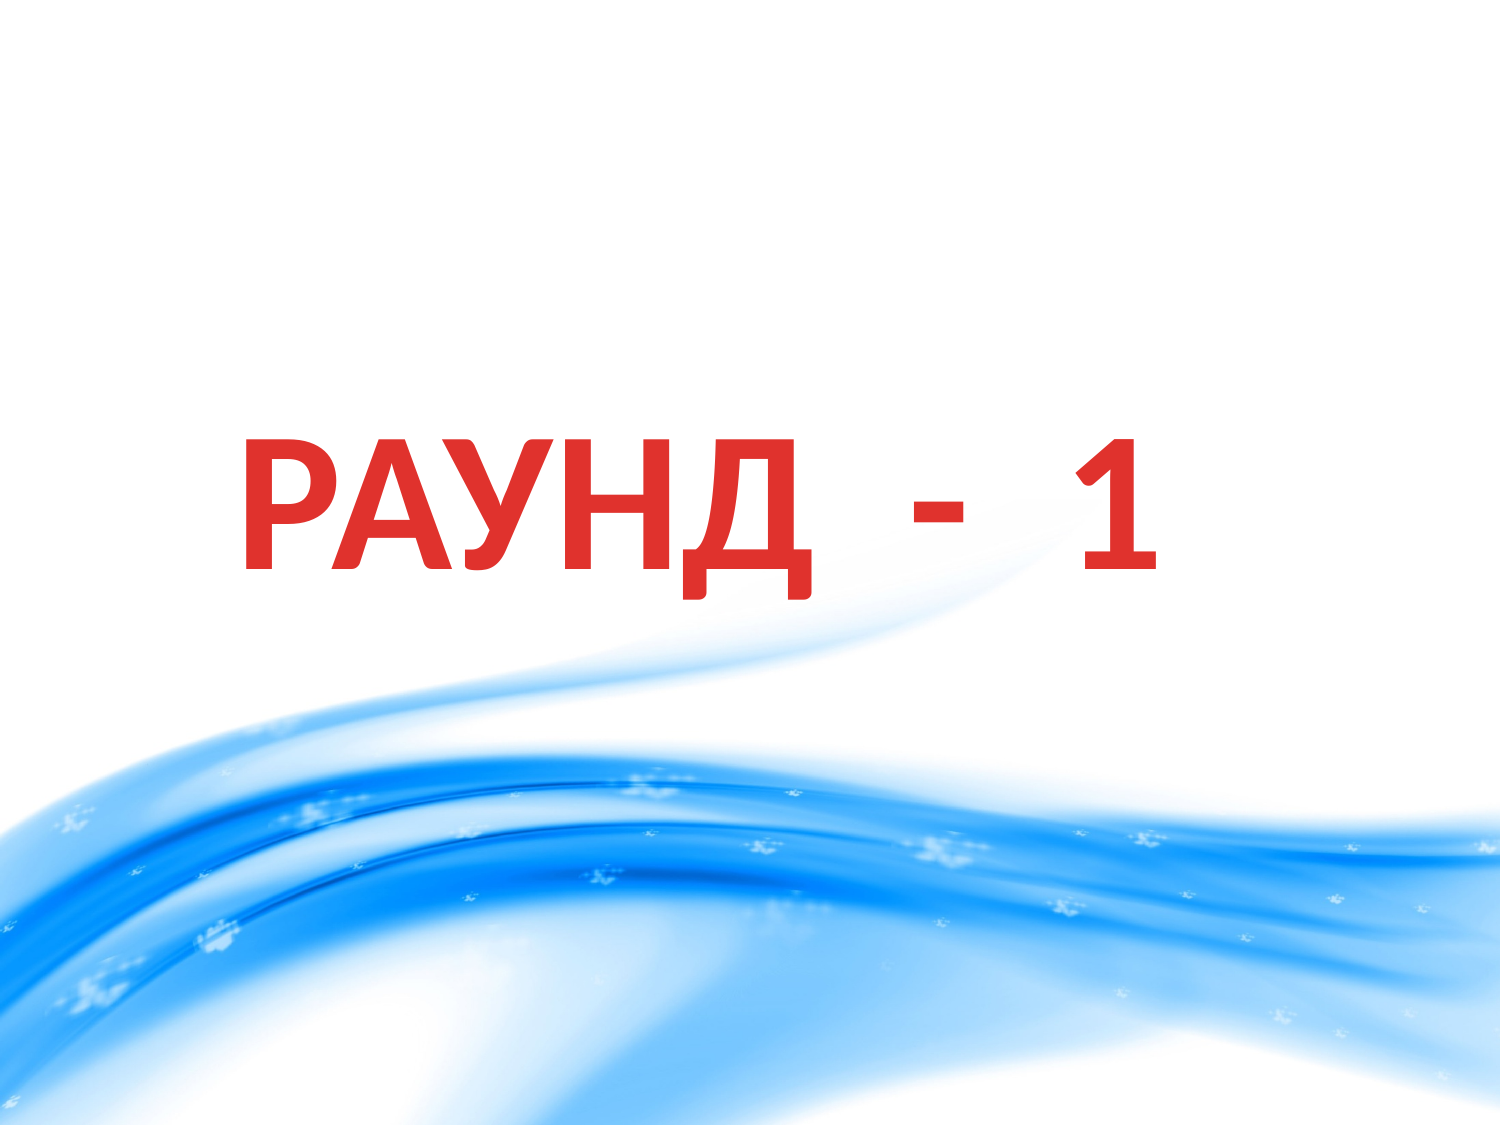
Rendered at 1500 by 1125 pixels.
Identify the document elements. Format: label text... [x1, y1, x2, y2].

text_box РАУНД - 1 [220, 361, 1182, 617]
picture [0, 0, 1500, 1125]
